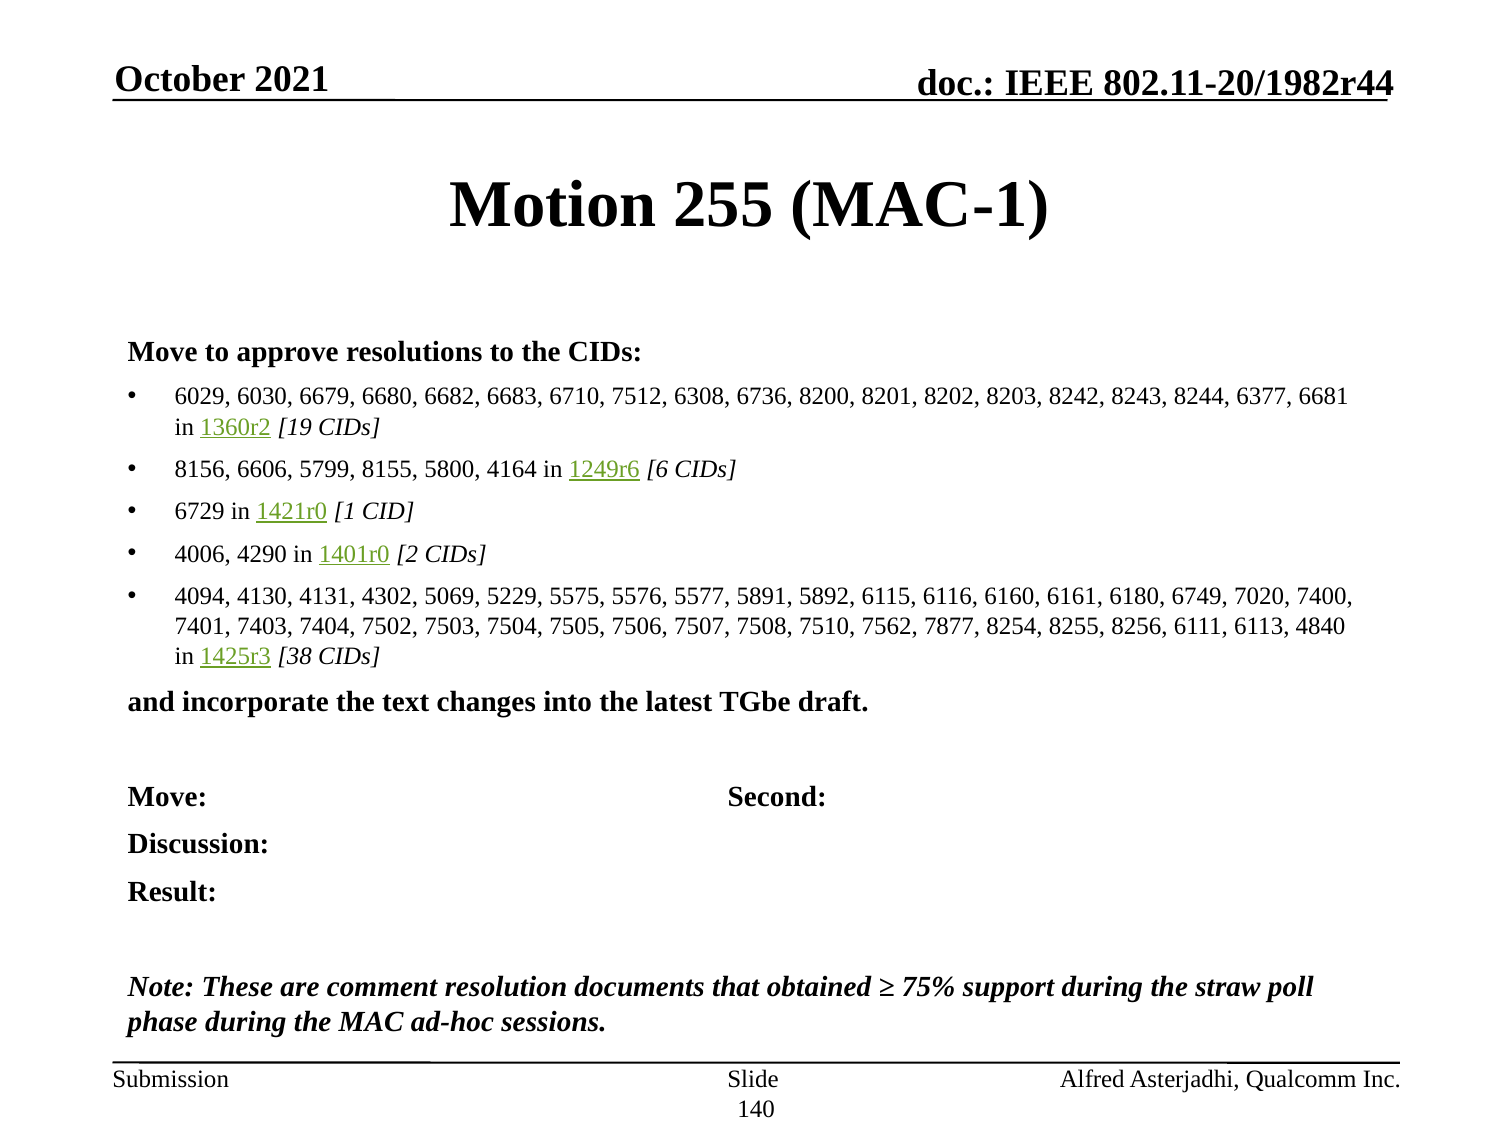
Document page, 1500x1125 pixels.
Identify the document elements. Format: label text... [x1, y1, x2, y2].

list Move to approve resolutions to the CIDs: 6029, 6030, 6679, 6680, 6682, 6683, 6710, 7512, 6308, 6736, 8200, 8201, 8202, 8203, 8242, 8243, 8244, 6377, 6681 in 1360r2 [19 CIDs] 8156, 6606, 5799, 8155, 5800, 4164 in 1249r6 [6 CIDs] 6729 in 1421r0 [1 CID] 4006, 4290 in 1401r0 [2 CIDs] 4094, 4130, 4131, 4302, 5069, 5229, 5575, 5576, 5577, 5891, 5892, 6115, 6116, 6160, 6161, 6180, 6749, 7020, 7400, 7401, 7403, 7404, 7502, 7503, 7504, 7505, 7506, 7507, 7508, 7510, 7562, 7877, 8254, 8255, 8256, 6111, 6113, 4840 in 1425r3 [38 CIDs] and incorporate the text changes into the latest TGbe draft. Move: Second: Discussion: Result: Note: These are comment resolution documents that obtained ≥ 75% support during the straw poll phase during the MAC ad-hoc sessions. [112, 324, 1388, 1063]
slide_number Slide 140 [712, 1061, 800, 1123]
footer Alfred Asterjadhi, Qualcomm Inc. [878, 1061, 1402, 1093]
title Motion 255 (MAC-1) [112, 112, 1388, 288]
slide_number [114, 54, 423, 100]
